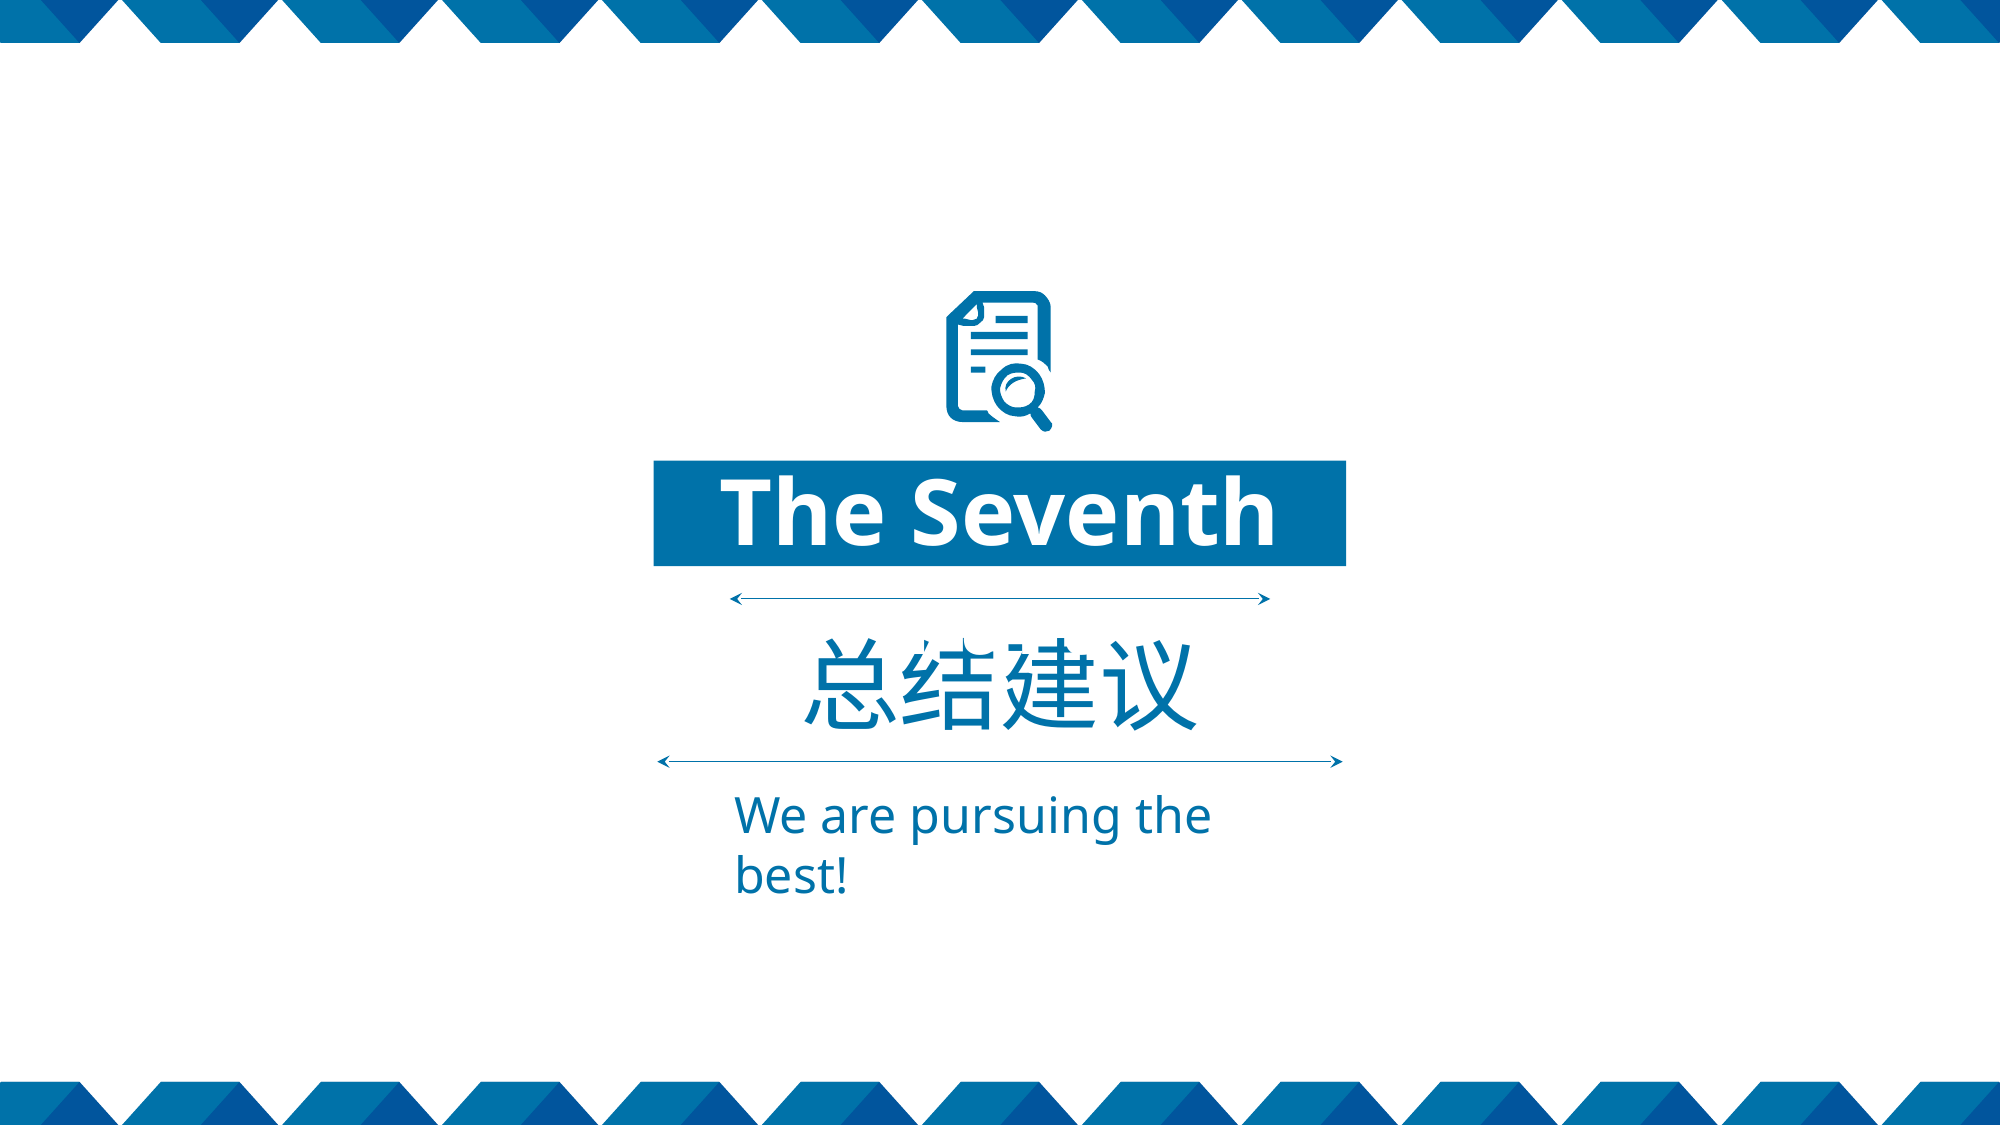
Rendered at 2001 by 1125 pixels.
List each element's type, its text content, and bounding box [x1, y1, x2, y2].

text_box [946, 291, 1051, 423]
text_box [991, 363, 1053, 432]
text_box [0, 0, 2000, 43]
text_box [0, 1081, 2000, 1125]
text_box 总结建议 [613, 684, 1387, 750]
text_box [605, 446, 1395, 684]
text_box We are pursuing the best! [719, 776, 1281, 912]
